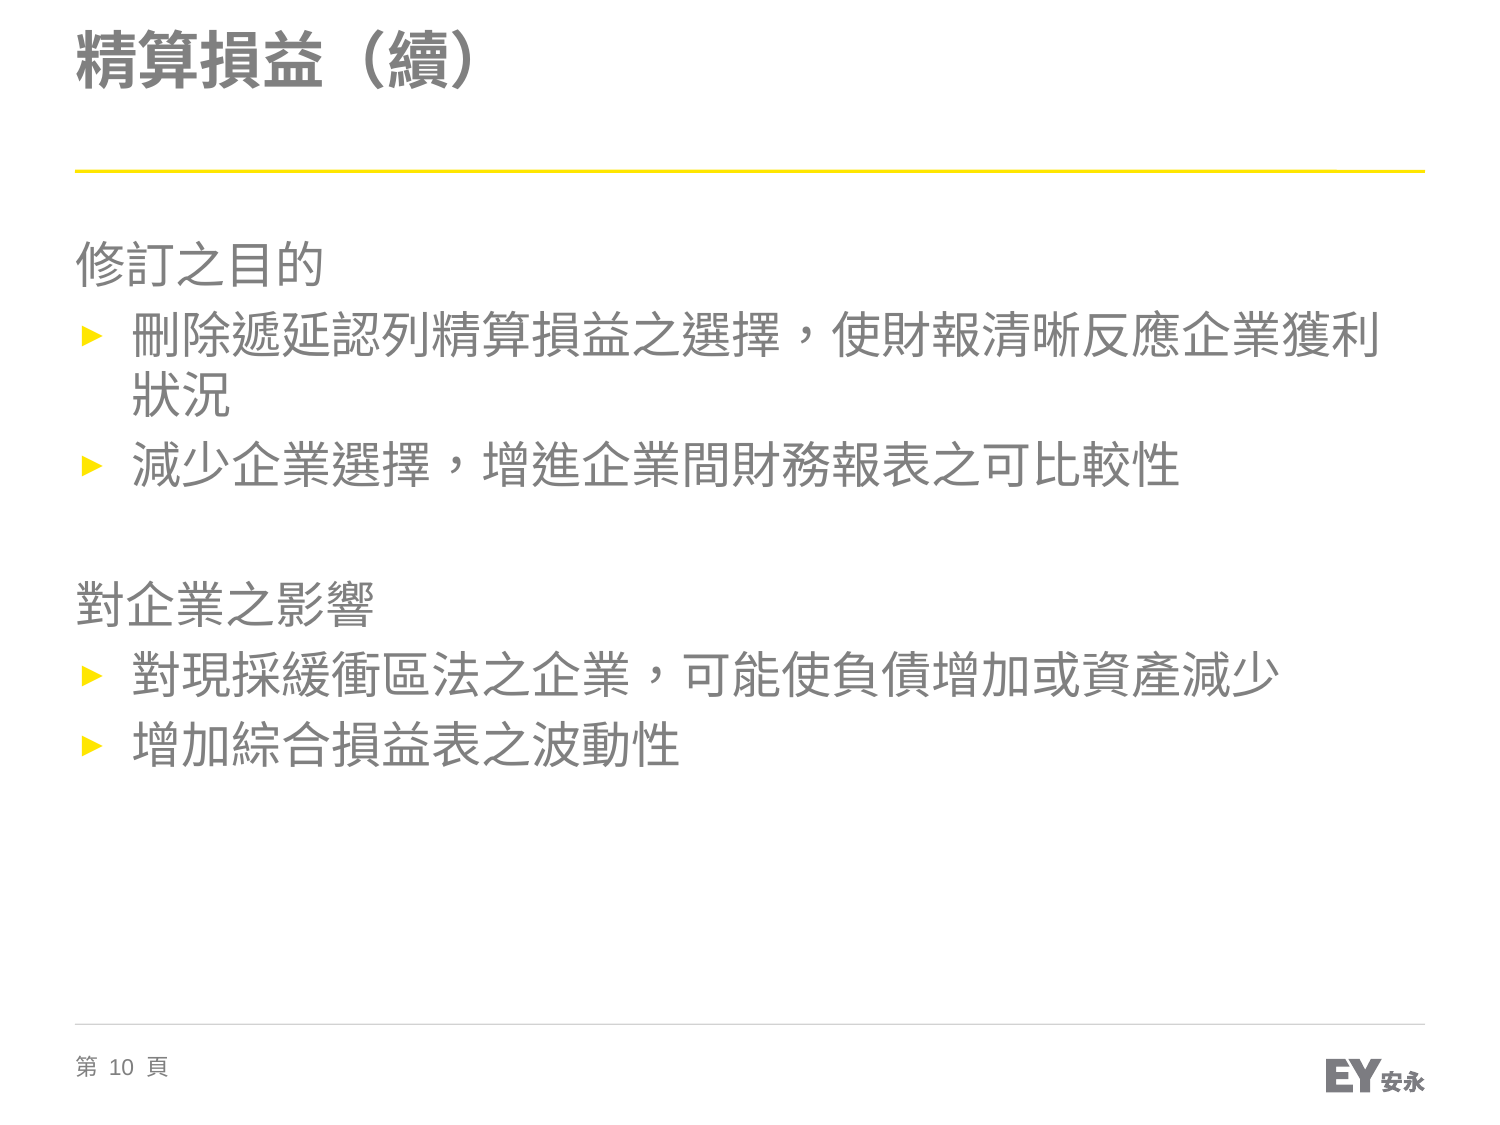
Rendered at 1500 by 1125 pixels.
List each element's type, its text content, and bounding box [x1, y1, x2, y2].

list 修訂之目的 刪除遞延認列精算損益之選擇，使財報清晰反應企業獲利狀況 減少企業選擇，增進企業間財務報表之可比較性 對企業之影響 對現採緩衝區法之企業，可能使負債增加或資產減少 增加綜合損益表之波動性 [75, 233, 1425, 1005]
title 精算損益（續） [75, 33, 1425, 175]
